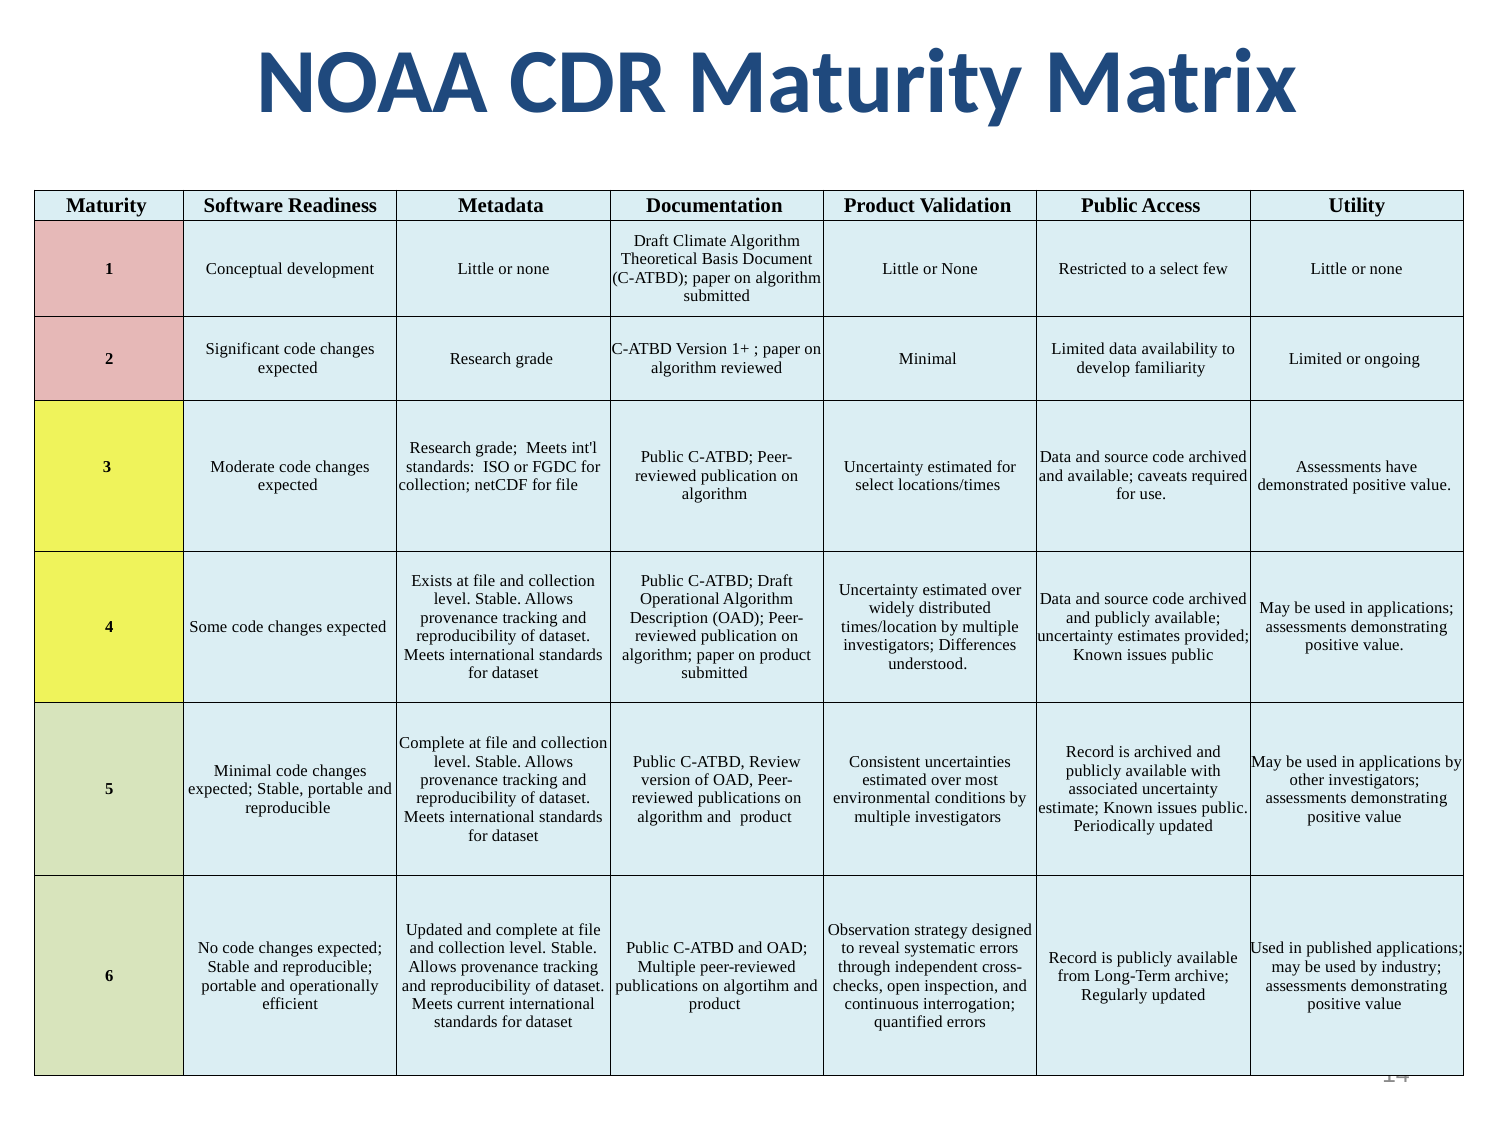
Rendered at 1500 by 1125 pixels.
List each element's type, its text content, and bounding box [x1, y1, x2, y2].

table_cell Conceptual development [184, 221, 396, 316]
table_cell Little or none [1251, 221, 1463, 316]
table_header Metadata [397, 191, 610, 220]
table_cell Consistent uncertainties estimated over most environmental conditions by multiple investigators [824, 703, 1036, 875]
title NOAA CDR Maturity Matrix [156, 5, 1398, 146]
table_header Public Access [1037, 191, 1250, 220]
table_cell Research grade; Meets int'l standards: ISO or FGDC for collection; netCDF for file [397, 401, 610, 551]
table_cell Public C-ATBD; Peer-reviewed publication on algorithm [611, 401, 823, 551]
table_cell Uncertainty estimated for select locations/times [824, 401, 1036, 551]
table_cell 5 [35, 703, 183, 875]
table_cell 2 [35, 317, 183, 400]
table_cell Draft Climate Algorithm Theoretical Basis Document (C-ATBD); paper on algorithm submitted [611, 221, 823, 316]
table_cell No code changes expected; Stable and reproducible; portable and operationally efficient [184, 876, 396, 1075]
table_cell Used in published applications; may be used by industry; assessments demonstrating positive value [1251, 876, 1463, 1075]
table_cell Data and source code archived and publicly available; uncertainty estimates provided; Known issues public [1037, 552, 1250, 702]
table_cell Research grade [397, 317, 610, 400]
table_cell Minimal [824, 317, 1036, 400]
table_cell 4 [35, 552, 183, 702]
table_header Software Readiness [184, 191, 396, 220]
table_cell Public C-ATBD; Draft Operational Algorithm Description (OAD); Peer-reviewed publication on algorithm; paper on product submitted [611, 552, 823, 702]
table_cell May be used in applications; assessments demonstrating positive value. [1251, 552, 1463, 702]
table_header Product Validation [824, 191, 1036, 220]
table_cell Record is publicly available from Long-Term archive; Regularly updated [1037, 876, 1250, 1075]
table_cell 1 [35, 221, 183, 316]
table_cell Restricted to a select few [1037, 221, 1250, 316]
table_cell Complete at file and collection level. Stable. Allows provenance tracking and reproducibility of dataset. Meets international standards for dataset [397, 703, 610, 875]
table_cell Observation strategy designed to reveal systematic errors through independent cross-checks, open inspection, and continuous interrogation; quantified errors [824, 876, 1036, 1075]
table_cell Some code changes expected [184, 552, 396, 702]
table_cell Moderate code changes expected [184, 401, 396, 551]
table_cell Little or None [824, 221, 1036, 316]
table_header Utility [1251, 191, 1463, 220]
table_cell Record is archived and publicly available with associated uncertainty estimate; Known issues public. Periodically updated [1037, 703, 1250, 875]
table_cell Minimal code changes expected; Stable, portable and reproducible [184, 703, 396, 875]
table_cell Data and source code archived and available; caveats required for use. [1037, 401, 1250, 551]
table_cell Public C-ATBD, Review version of OAD, Peer-reviewed publications on algorithm and product [611, 703, 823, 875]
table_cell Assessments have demonstrated positive value. [1251, 401, 1463, 551]
table_cell Updated and complete at file and collection level. Stable. Allows provenance tracking and reproducibility of dataset. Meets current international standards for dataset [397, 876, 610, 1075]
table_cell Little or none [397, 221, 610, 316]
table_cell 6 [35, 876, 183, 1075]
table_cell Uncertainty estimated over widely distributed times/location by multiple investigators; Differences understood. [824, 552, 1036, 702]
table_cell May be used in applications by other investigators; assessments demonstrating positive value [1251, 703, 1463, 875]
table_cell C-ATBD Version 1+ ; paper on algorithm reviewed [611, 317, 823, 400]
table_cell Limited data availability to develop familiarity [1037, 317, 1250, 400]
table_header Maturity [35, 191, 183, 220]
slide_number 14 [1074, 1076, 1425, 1103]
table_header Documentation [611, 191, 823, 220]
table_cell Limited or ongoing [1251, 317, 1463, 400]
table_cell Significant code changes expected [184, 317, 396, 400]
table_cell 3 [35, 401, 183, 551]
table_cell Public C-ATBD and OAD; Multiple peer-reviewed publications on algortihm and product [611, 876, 823, 1075]
table_cell Exists at file and collection level. Stable. Allows provenance tracking and reproducibility of dataset. Meets international standards for dataset [397, 552, 610, 702]
